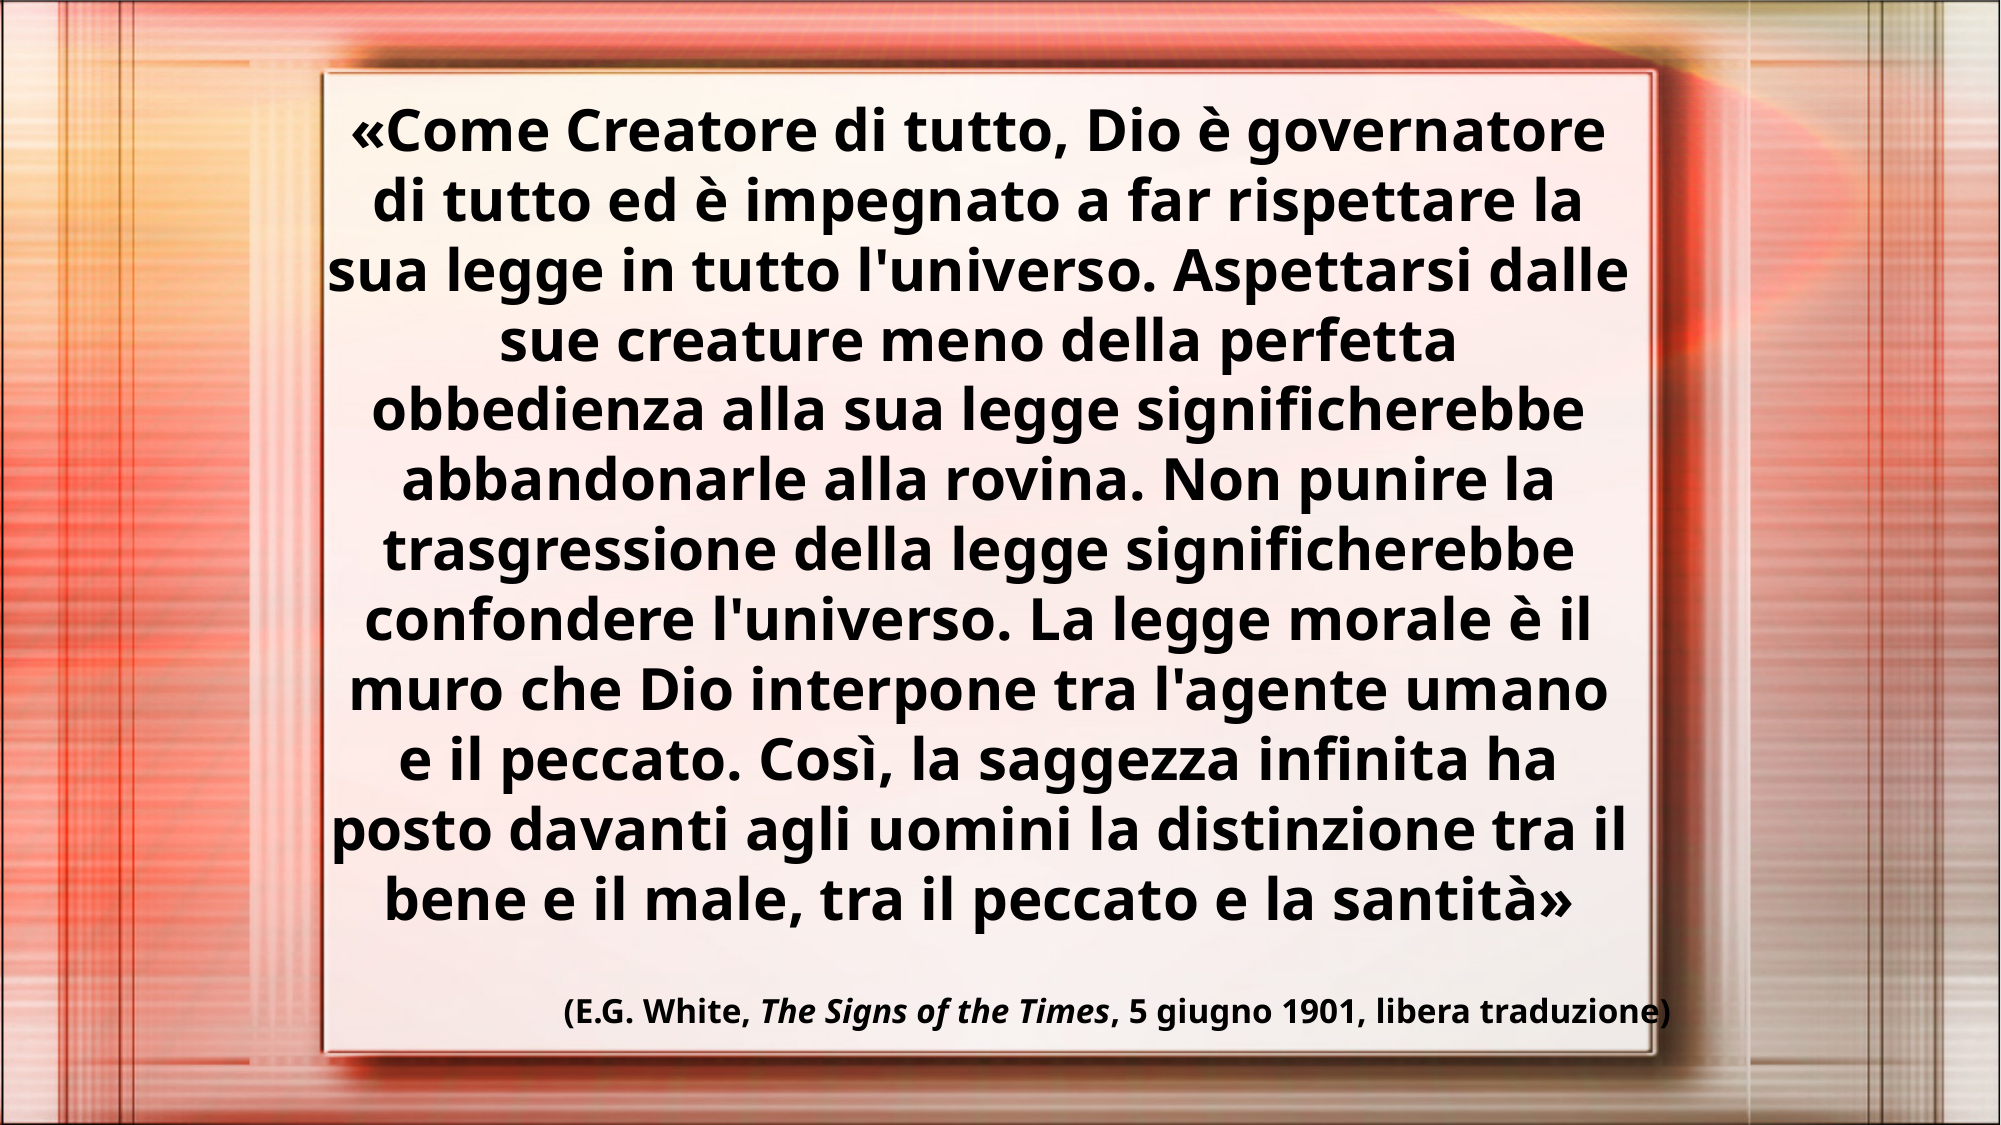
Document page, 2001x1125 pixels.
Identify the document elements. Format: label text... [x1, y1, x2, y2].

text_box (E.G. White, The Signs of the Times, 5 giugno 1901, libera traduzione) [548, 982, 1687, 1038]
picture [0, 0, 2001, 1125]
text_box «Come Creatore di tutto, Dio è governatore di tutto ed è impegnato a far rispettare la sua legge in tutto l'universo. Aspettarsi dalle sue creature meno della perfetta obbedienza alla sua legge significherebbe abbandonarle alla rovina. Non punire la trasgressione della legge significherebbe confondere l'universo. La legge morale è il muro che Dio interpone tra l'agente umano e il peccato. Così, la saggezza infinita ha posto davanti agli uomini la distinzione tra il bene e il male, tra il peccato e la santità» [312, 85, 1646, 940]
